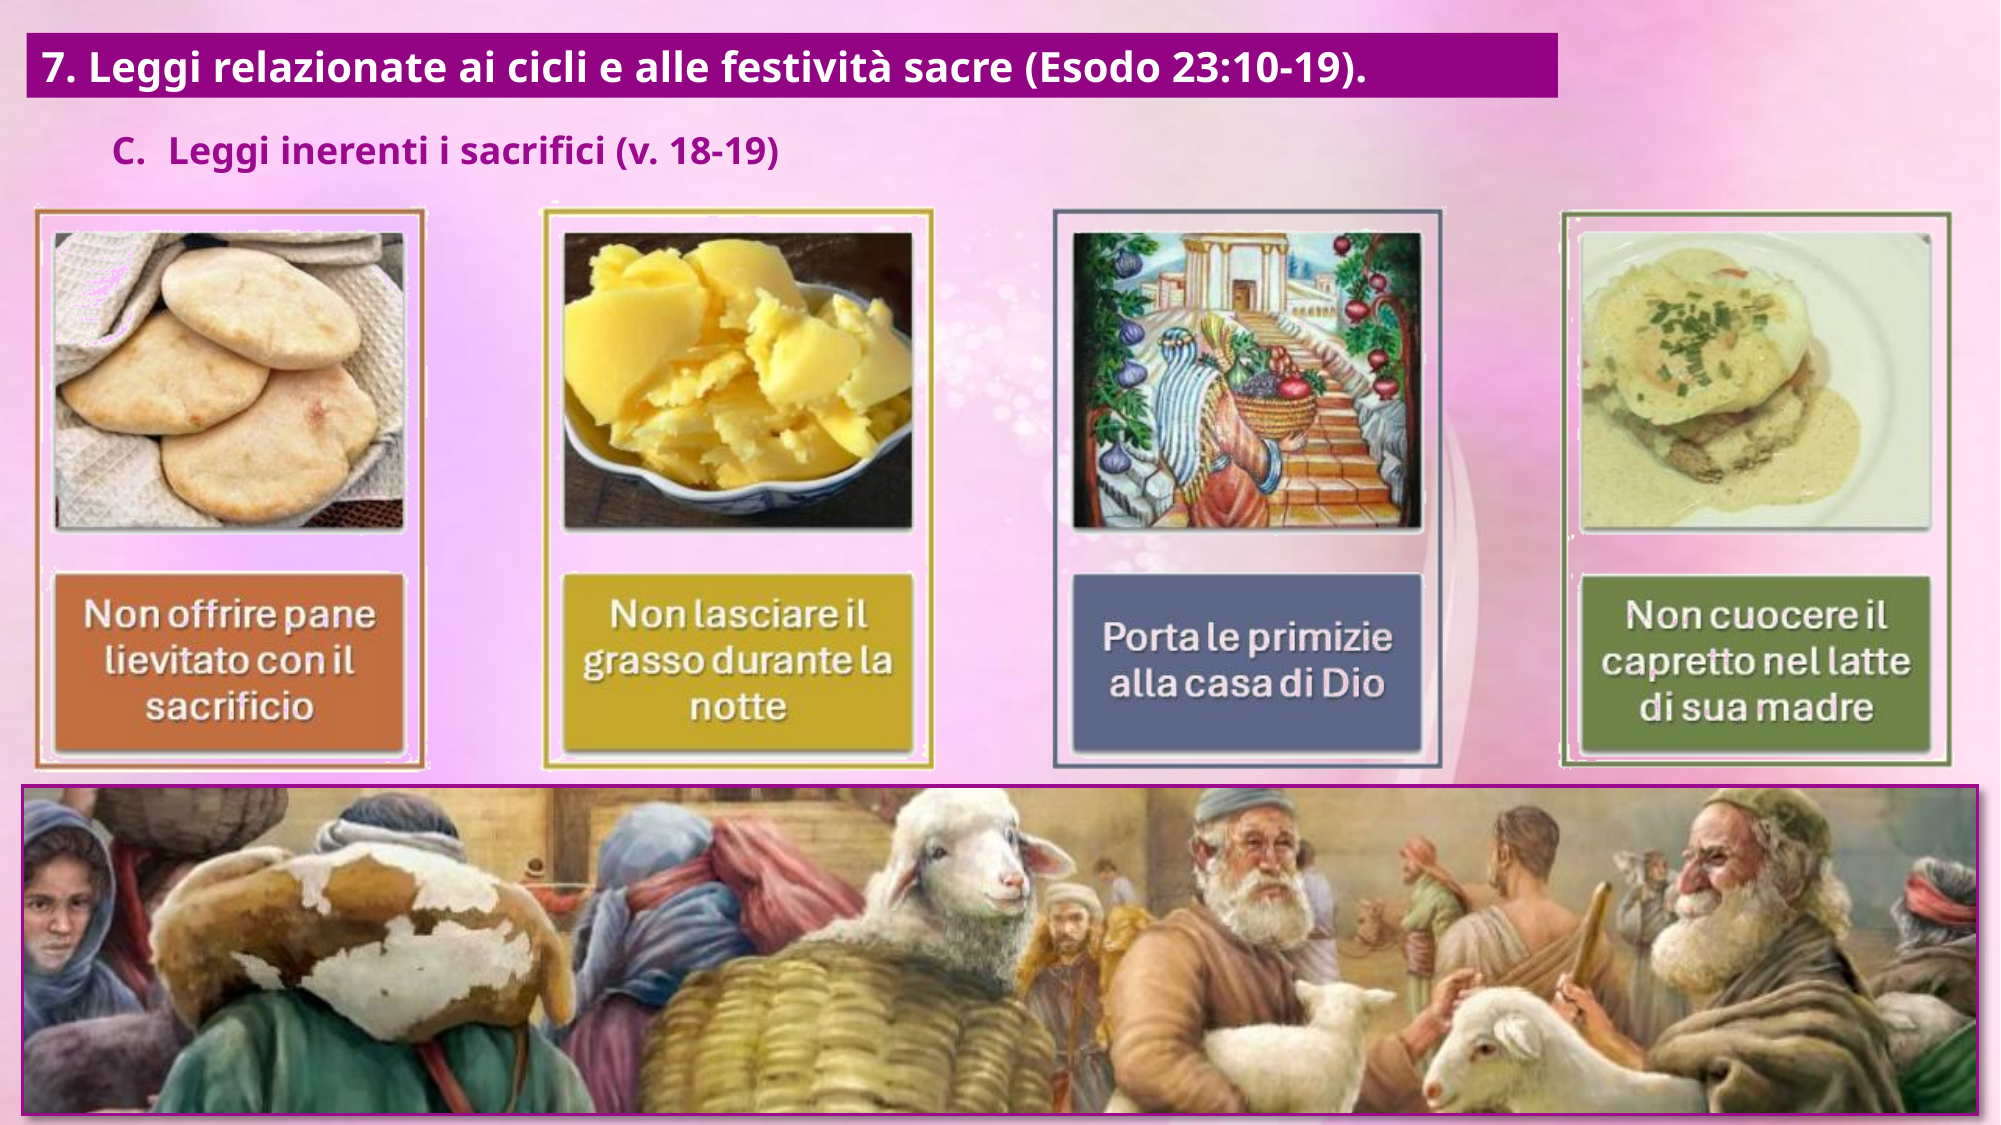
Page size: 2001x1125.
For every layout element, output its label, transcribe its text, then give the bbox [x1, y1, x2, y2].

text_box 7. Leggi relazionate ai cicli e alle festività sacre (Esodo 23:10-19). [25, 32, 1559, 99]
picture [0, 0, 2001, 1125]
